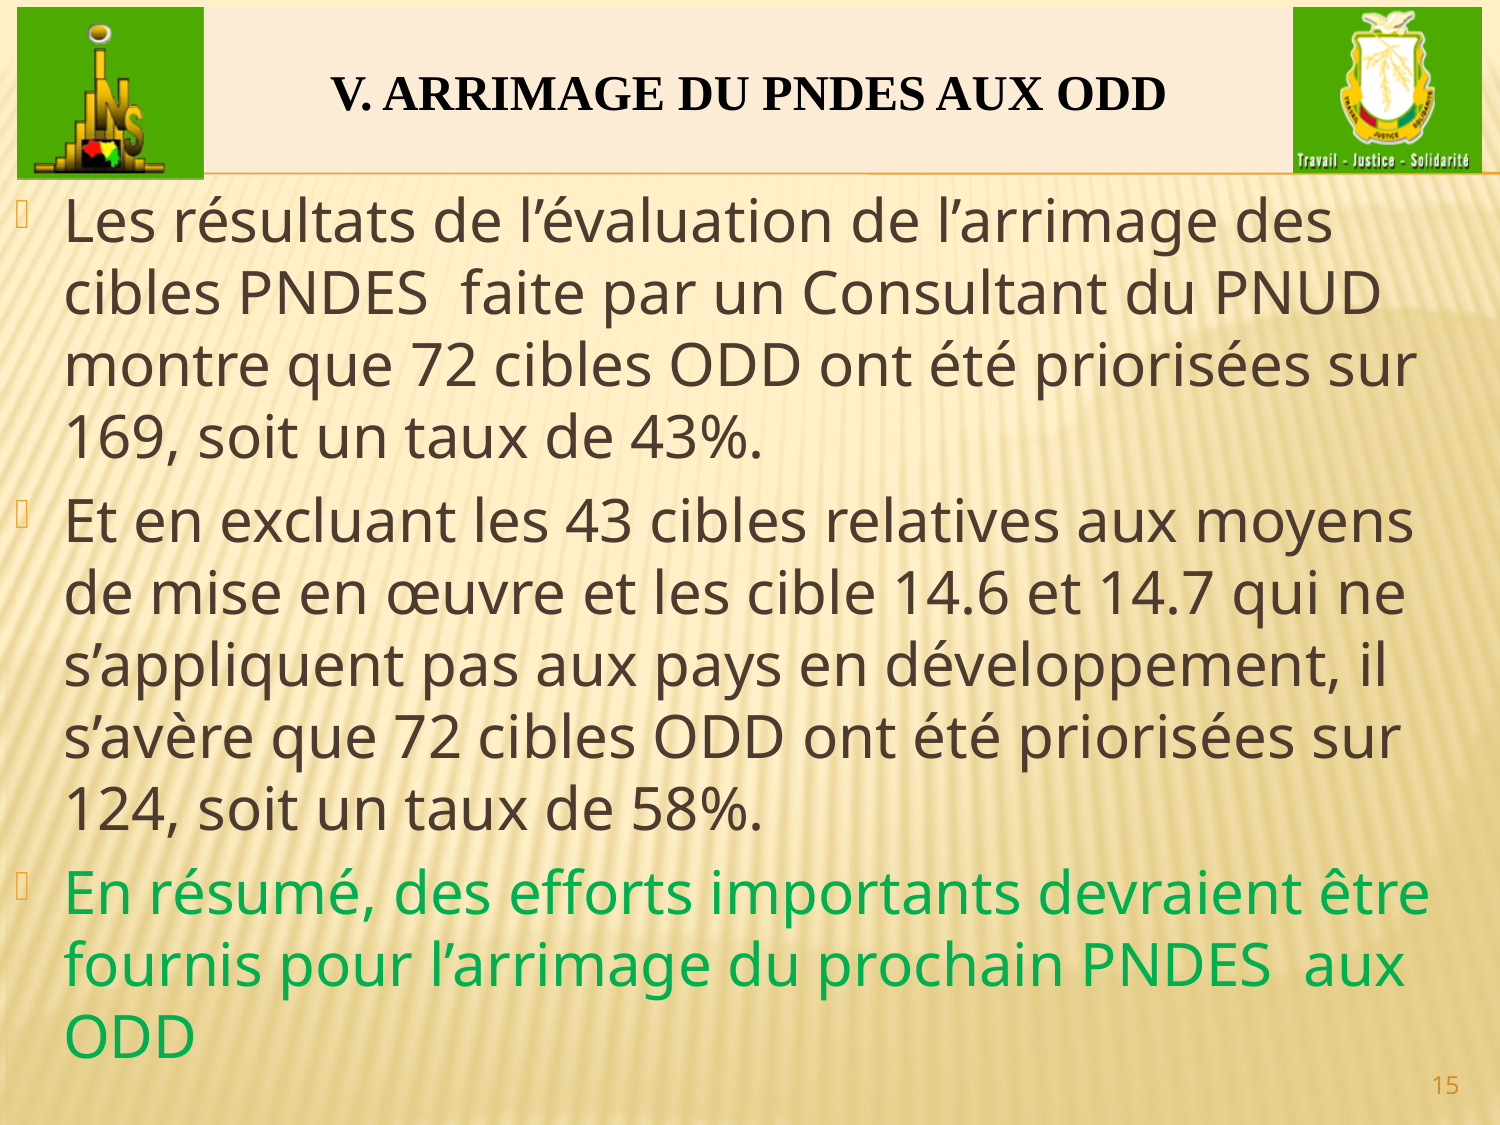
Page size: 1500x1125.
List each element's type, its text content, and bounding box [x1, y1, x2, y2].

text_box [17, 6, 1483, 181]
list Les résultats de l’évaluation de l’arrimage des cibles PNDES faite par un Consultant du PNUD montre que 72 cibles ODD ont été priorisées sur 169, soit un taux de 43%. Et en excluant les 43 cibles relatives aux moyens de mise en œuvre et les cible 14.6 et 14.7 qui ne s’appliquent pas aux pays en développement, il s’avère que 72 cibles ODD ont été priorisées sur 124, soit un taux de 58%. En résumé, des efforts importants devraient être fournis pour l’arrimage du prochain PNDES aux ODD [0, 174, 1458, 1088]
slide_number 15 [1350, 1061, 1475, 1103]
